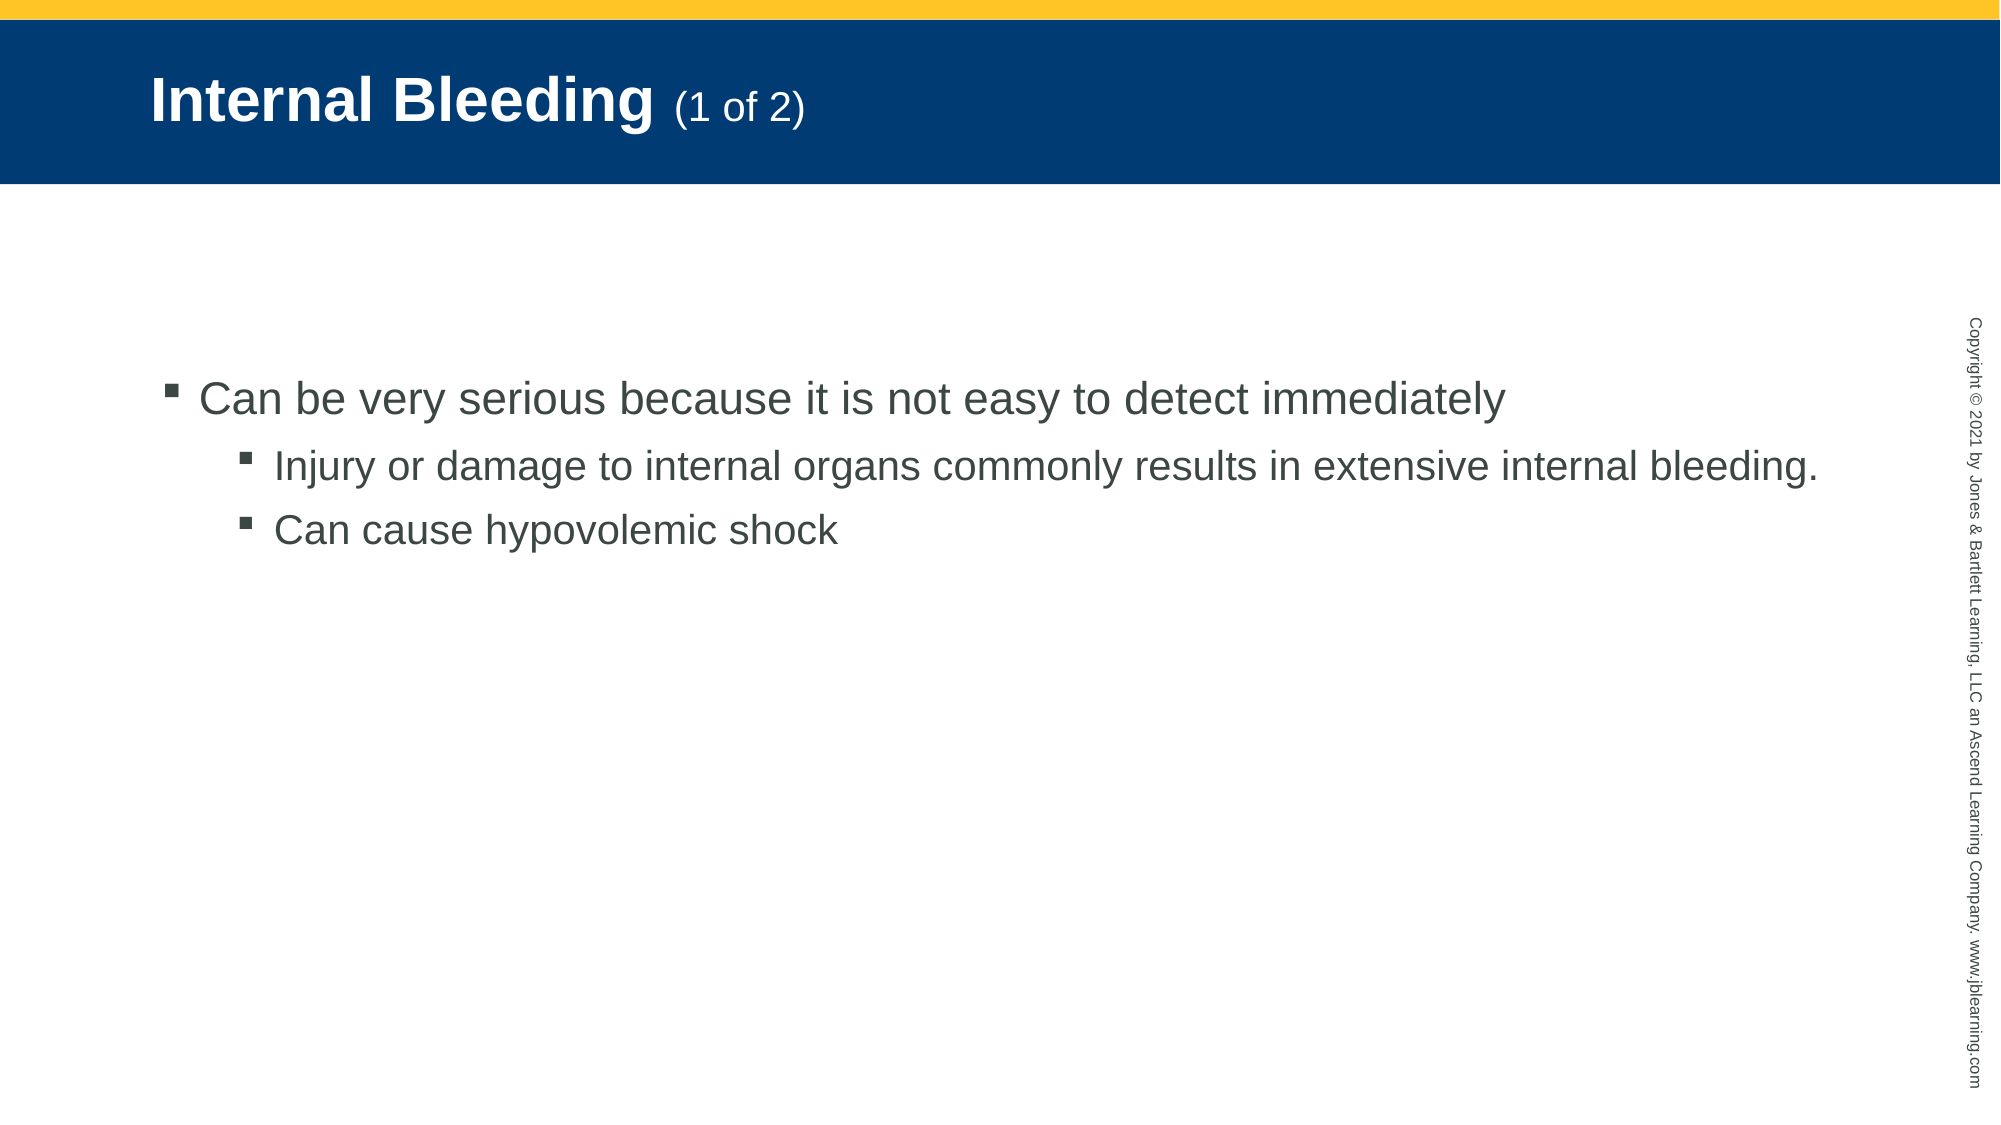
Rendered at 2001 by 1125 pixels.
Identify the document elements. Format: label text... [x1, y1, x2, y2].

list Can be very serious because it is not easy to detect immediately Injury or damage to internal organs commonly results in extensive internal bleeding. Can cause hypovolemic shock [146, 361, 1859, 1016]
title Internal Bleeding (1 of 2) [0, 19, 2000, 185]
